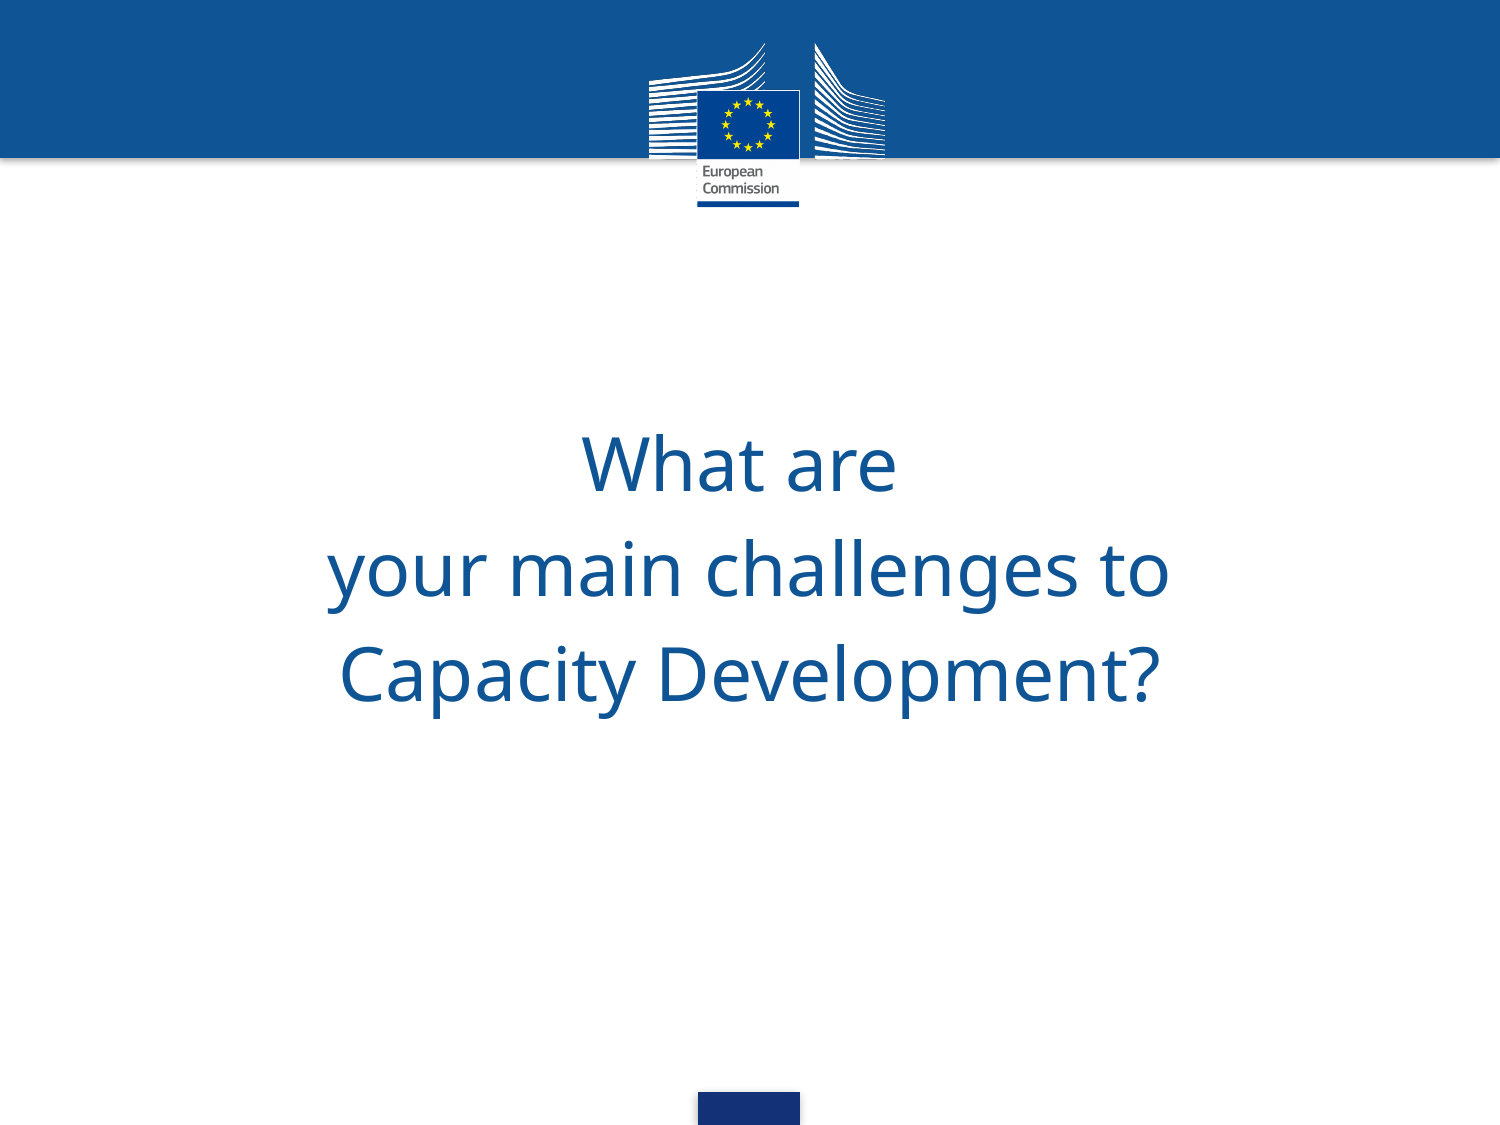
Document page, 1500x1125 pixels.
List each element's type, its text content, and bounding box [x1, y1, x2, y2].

list What are your main challenges to Capacity Development? [75, 408, 1425, 988]
picture [649, 42, 885, 208]
